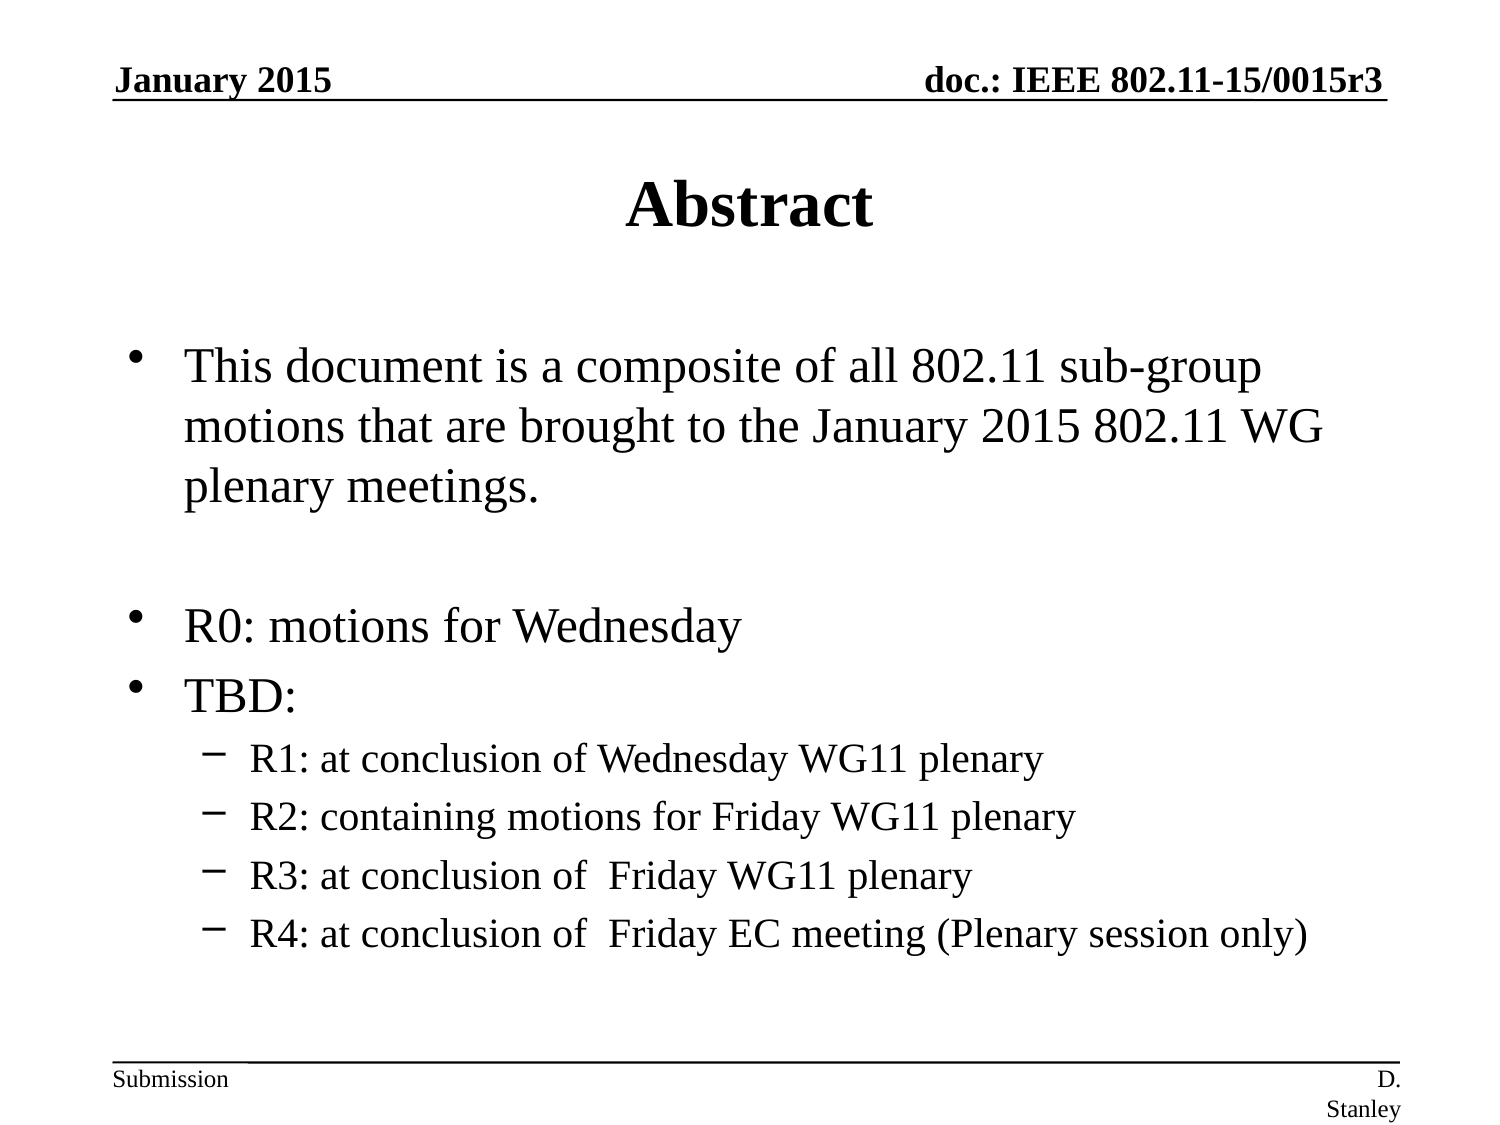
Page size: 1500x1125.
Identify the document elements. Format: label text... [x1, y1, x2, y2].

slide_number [114, 54, 374, 101]
list This document is a composite of all 802.11 sub-group motions that are brought to the January 2015 802.11 WG plenary meetings. R0: motions for Wednesday TBD: R1: at conclusion of Wednesday WG11 plenary R2: containing motions for Friday WG11 plenary R3: at conclusion of Friday WG11 plenary R4: at conclusion of Friday EC meeting (Plenary session only) [112, 324, 1388, 1000]
footer D. Stanley Aruba Networks [1324, 1061, 1402, 1093]
title Abstract [112, 112, 1388, 288]
